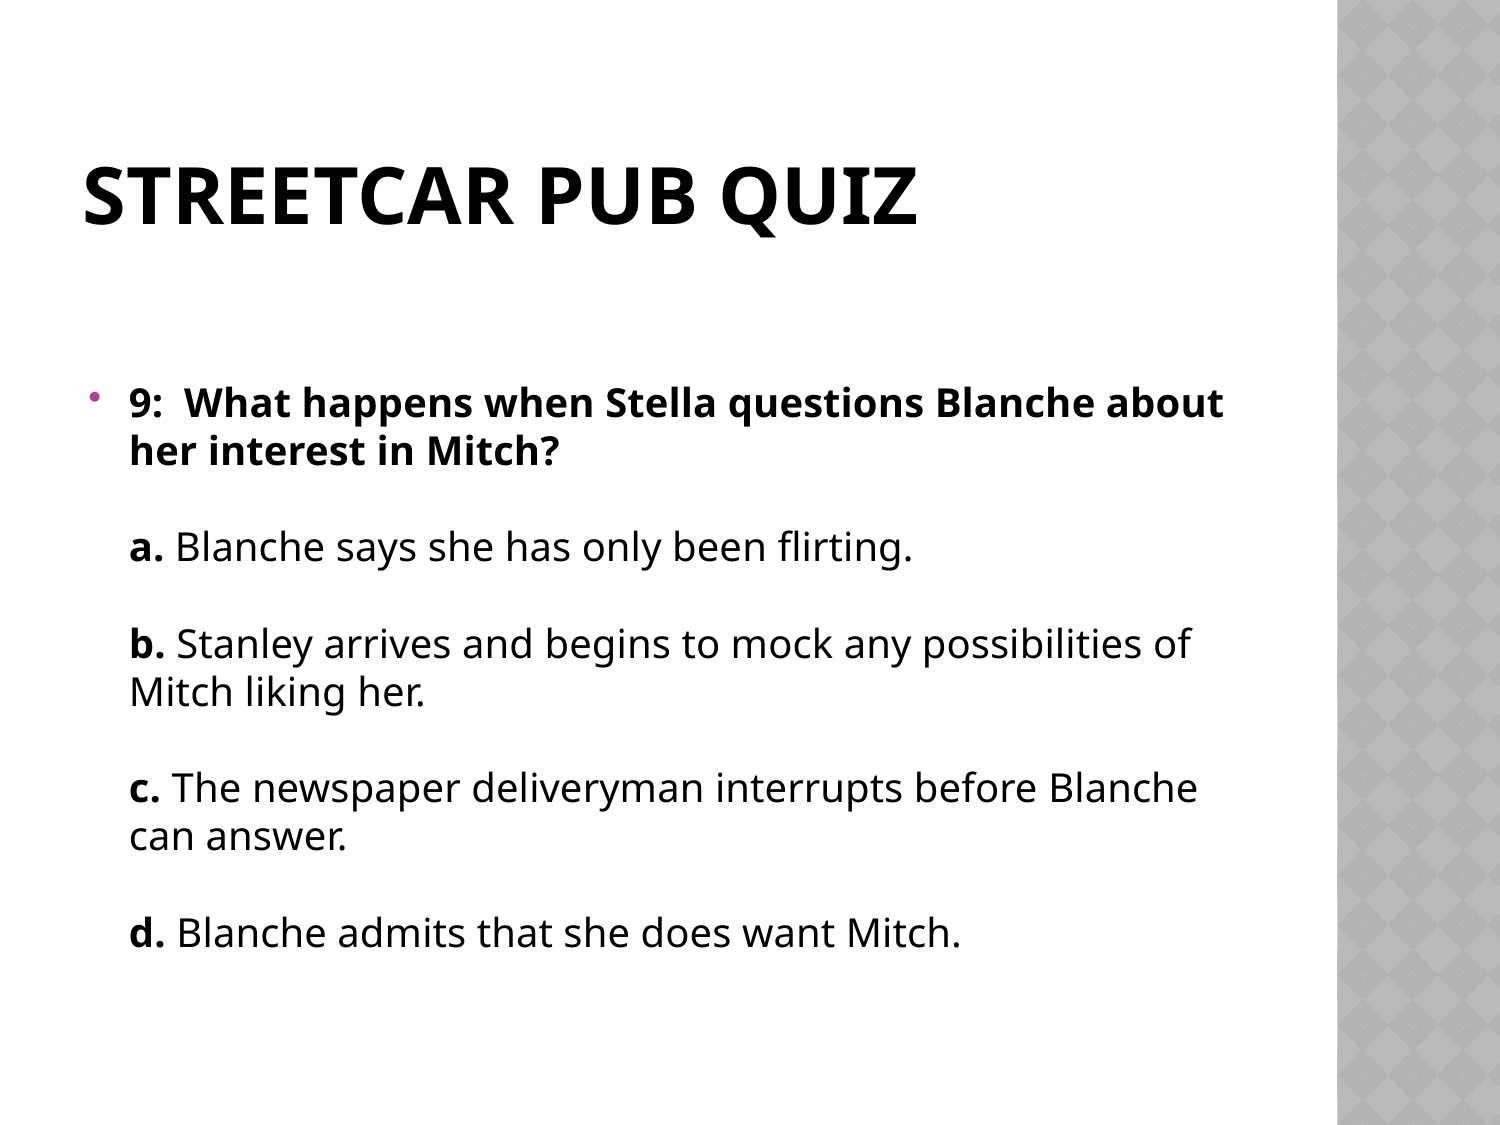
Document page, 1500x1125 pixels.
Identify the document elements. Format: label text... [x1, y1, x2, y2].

list 9: What happens when Stella questions Blanche about her interest in Mitch? a. Blanche says she has only been flirting. b. Stanley arrives and begins to mock any possibilities of Mitch liking her. c. The newspaper deliveryman interrupts before Blanche can answer. d. Blanche admits that she does want Mitch. [75, 264, 1263, 1059]
title Streetcar pub quiz [75, 52, 1263, 240]
